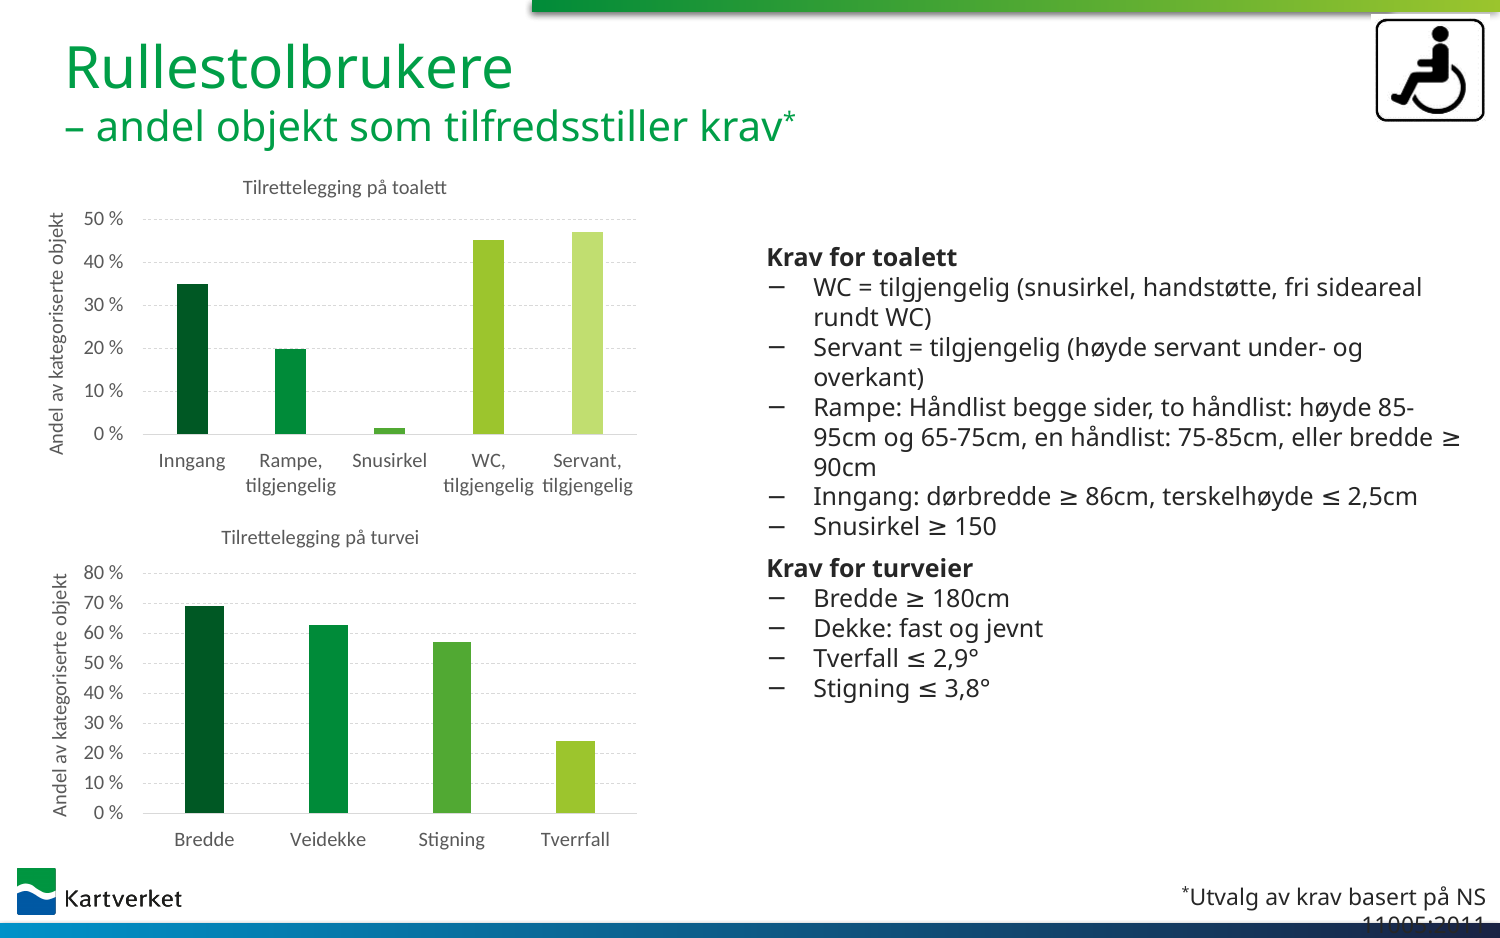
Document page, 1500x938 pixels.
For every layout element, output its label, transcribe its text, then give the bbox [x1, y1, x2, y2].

text_box Krav for toalett WC = tilgjengelig (snusirkel, handstøtte, fri sideareal rundt WC) Servant = tilgjengelig (høyde servant under- og overkant) Rampe: Håndlist begge sider, to håndlist: høyde 85-95cm og 65-75cm, en håndlist: 75-85cm, eller bredde ≥ 90cm Inngang: dørbredde ≥ 86cm, terskelhøyde ≤ 2,5cm Snusirkel ≥ 150 [751, 234, 1483, 545]
text_box Rullestolbrukere – andel objekt som tilfredsstiller krav* [49, 14, 1431, 158]
picture [41, 166, 650, 505]
text_box Krav for turveier Bredde ≥ 180cm Dekke: fast og jevnt Tverfall ≤ 2,9° Stigning ≤ 3,8° [751, 545, 1483, 710]
text_box *Utvalg av krav basert på NS 11005:2011 [1068, 873, 1500, 938]
picture [41, 520, 650, 859]
picture [1371, 13, 1491, 127]
